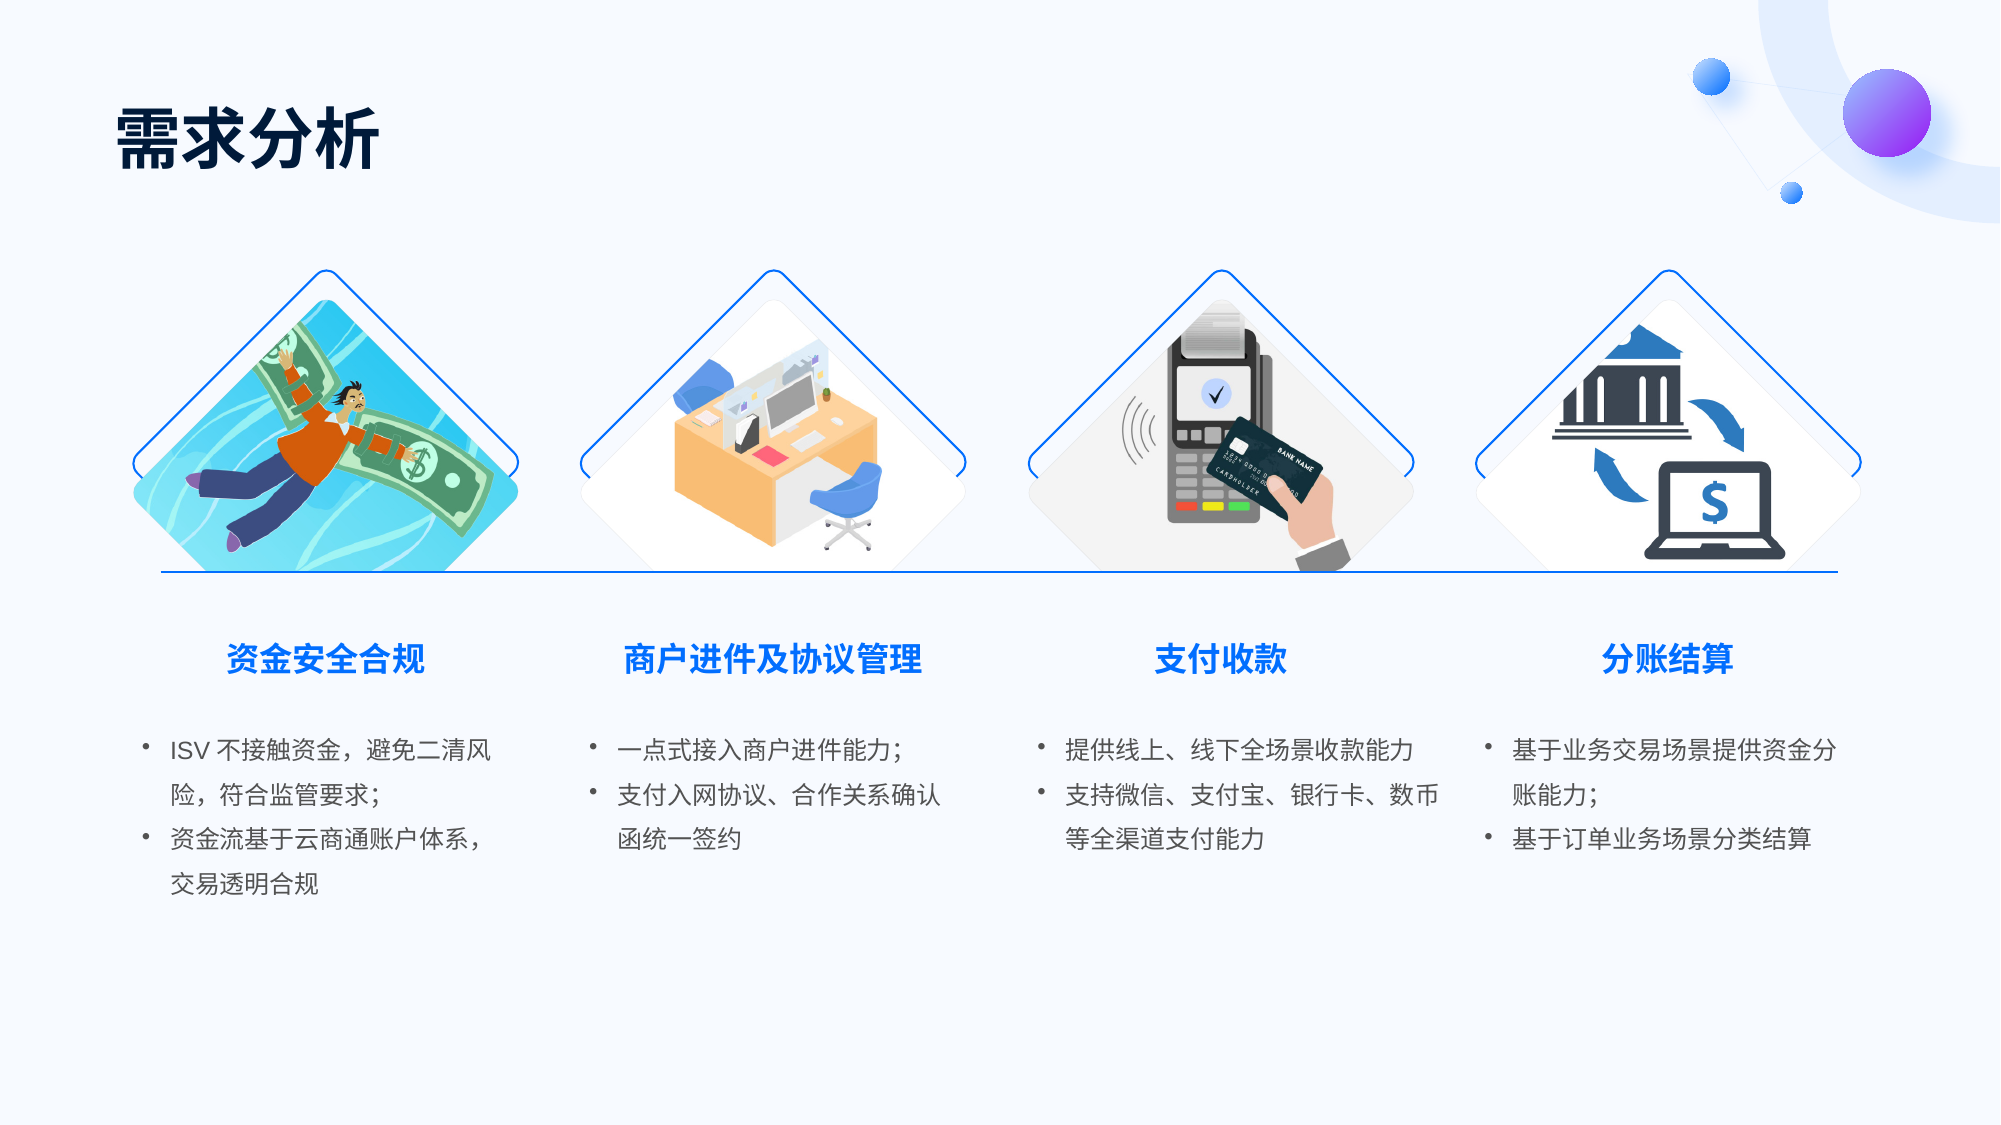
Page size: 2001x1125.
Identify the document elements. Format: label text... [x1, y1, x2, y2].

text_box ISV不接触资金，避免二清风险，符合监管要求； 资金流基于云商通账户体系，交易透明合规 [141, 719, 510, 984]
text_box 资金安全合规 [141, 614, 510, 702]
picture [580, 299, 966, 571]
title 需求分析 [114, 59, 1886, 178]
text_box 商户进件及协议管理 [589, 614, 957, 702]
picture [1028, 299, 1414, 571]
text_box [1186, 269, 1258, 299]
text_box [290, 269, 362, 299]
text_box 一点式接入商户进件能力； 支付入网协议、合作关系确认函统一签约 [589, 719, 957, 984]
picture [1476, 299, 1861, 573]
text_box 支付收款 [1037, 614, 1405, 702]
text_box [1633, 269, 1705, 299]
text_box 提供线上、线下全场景收款能力 支持微信、支付宝、银行卡、数币等全渠道支付能力 [1037, 719, 1449, 984]
text_box 基于业务交易场景提供资金分账能力； 基于订单业务场景分类结算 [1484, 719, 1853, 984]
text_box 分账结算 [1484, 614, 1853, 702]
picture [133, 299, 519, 573]
text_box [738, 269, 810, 299]
